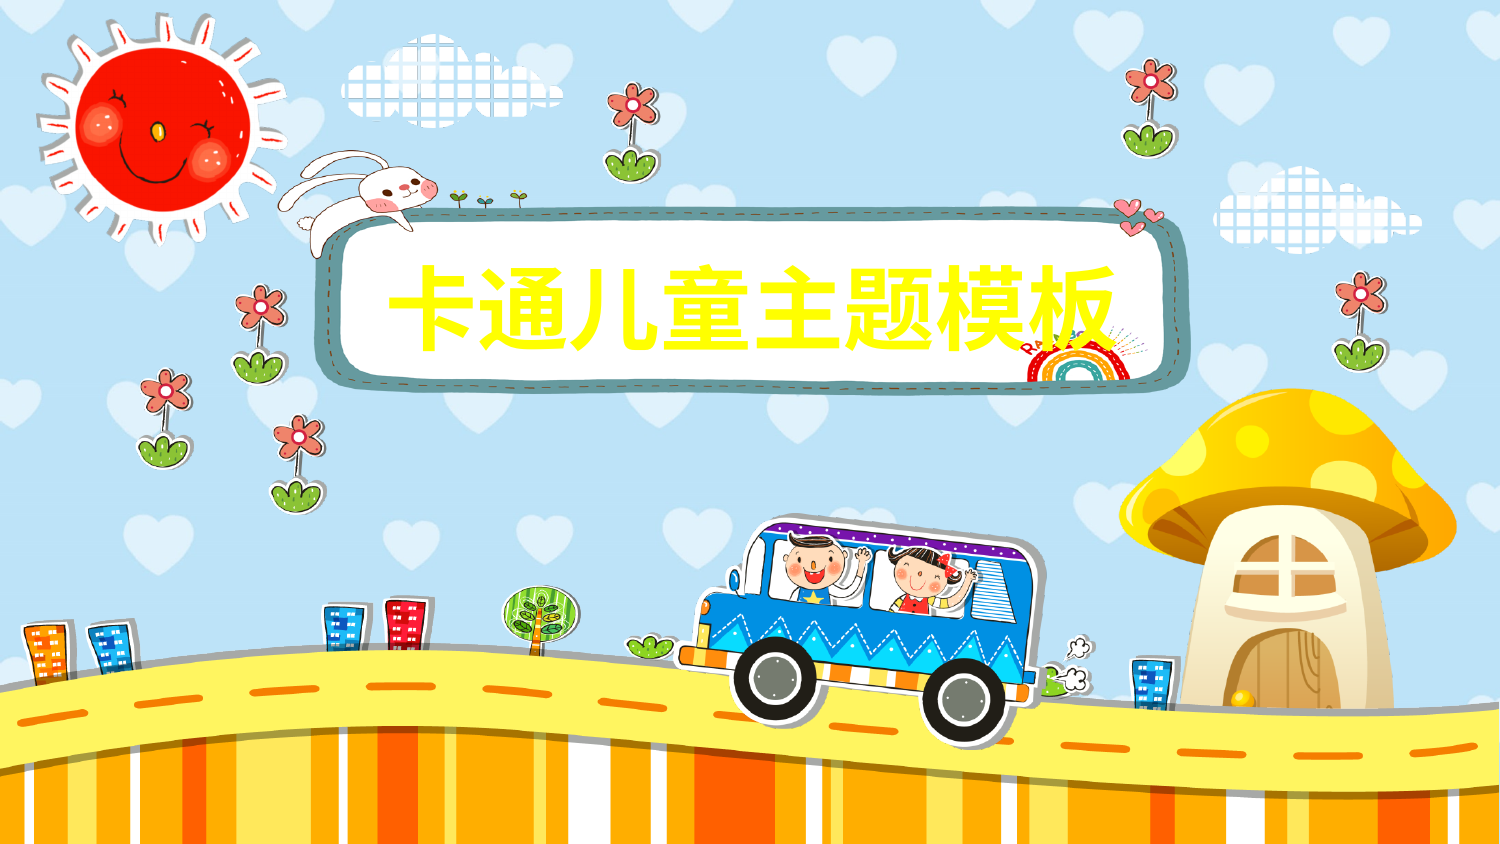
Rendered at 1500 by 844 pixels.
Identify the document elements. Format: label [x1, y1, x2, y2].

picture [0, 0, 1500, 844]
text_box [1324, 270, 1402, 373]
text_box [1113, 57, 1191, 149]
text_box [261, 412, 339, 515]
text_box [128, 367, 206, 470]
text_box [596, 81, 673, 184]
text_box [223, 283, 301, 386]
